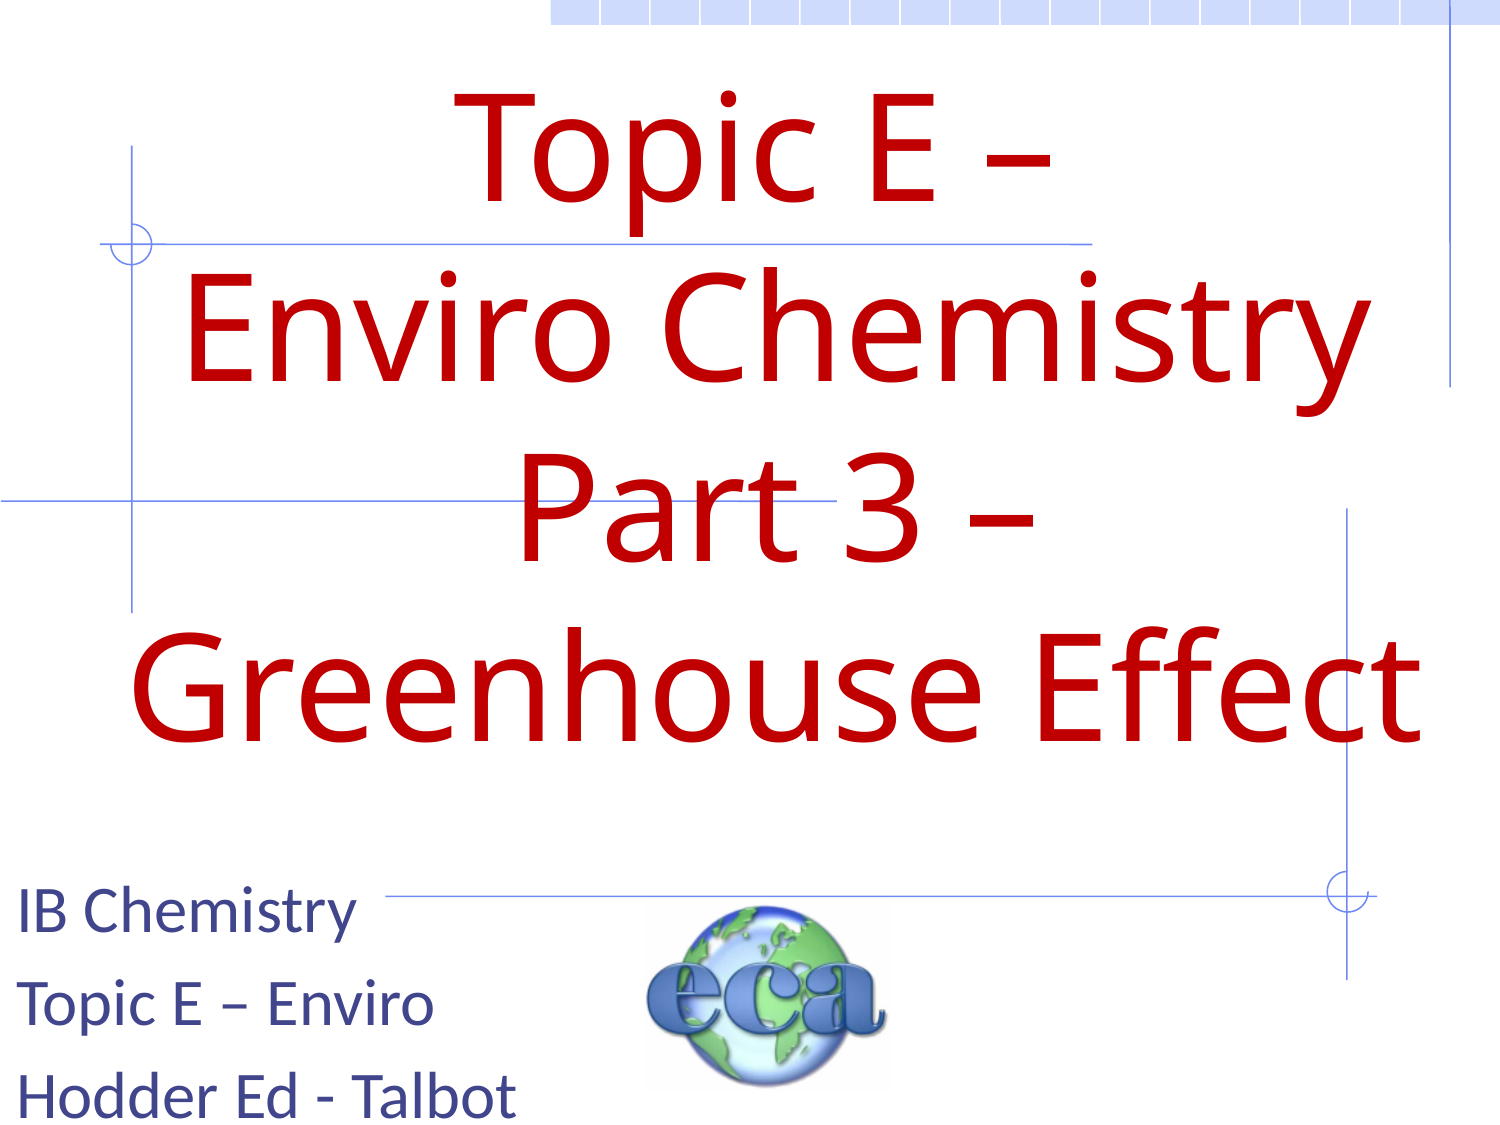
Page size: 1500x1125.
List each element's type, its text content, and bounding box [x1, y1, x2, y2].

title Topic E – Enviro Chemistry Part 3 – Greenhouse Effect [49, 537, 1500, 779]
subtitle IB Chemistry Topic E – Enviro Hodder Ed - Talbot [0, 857, 1052, 1125]
